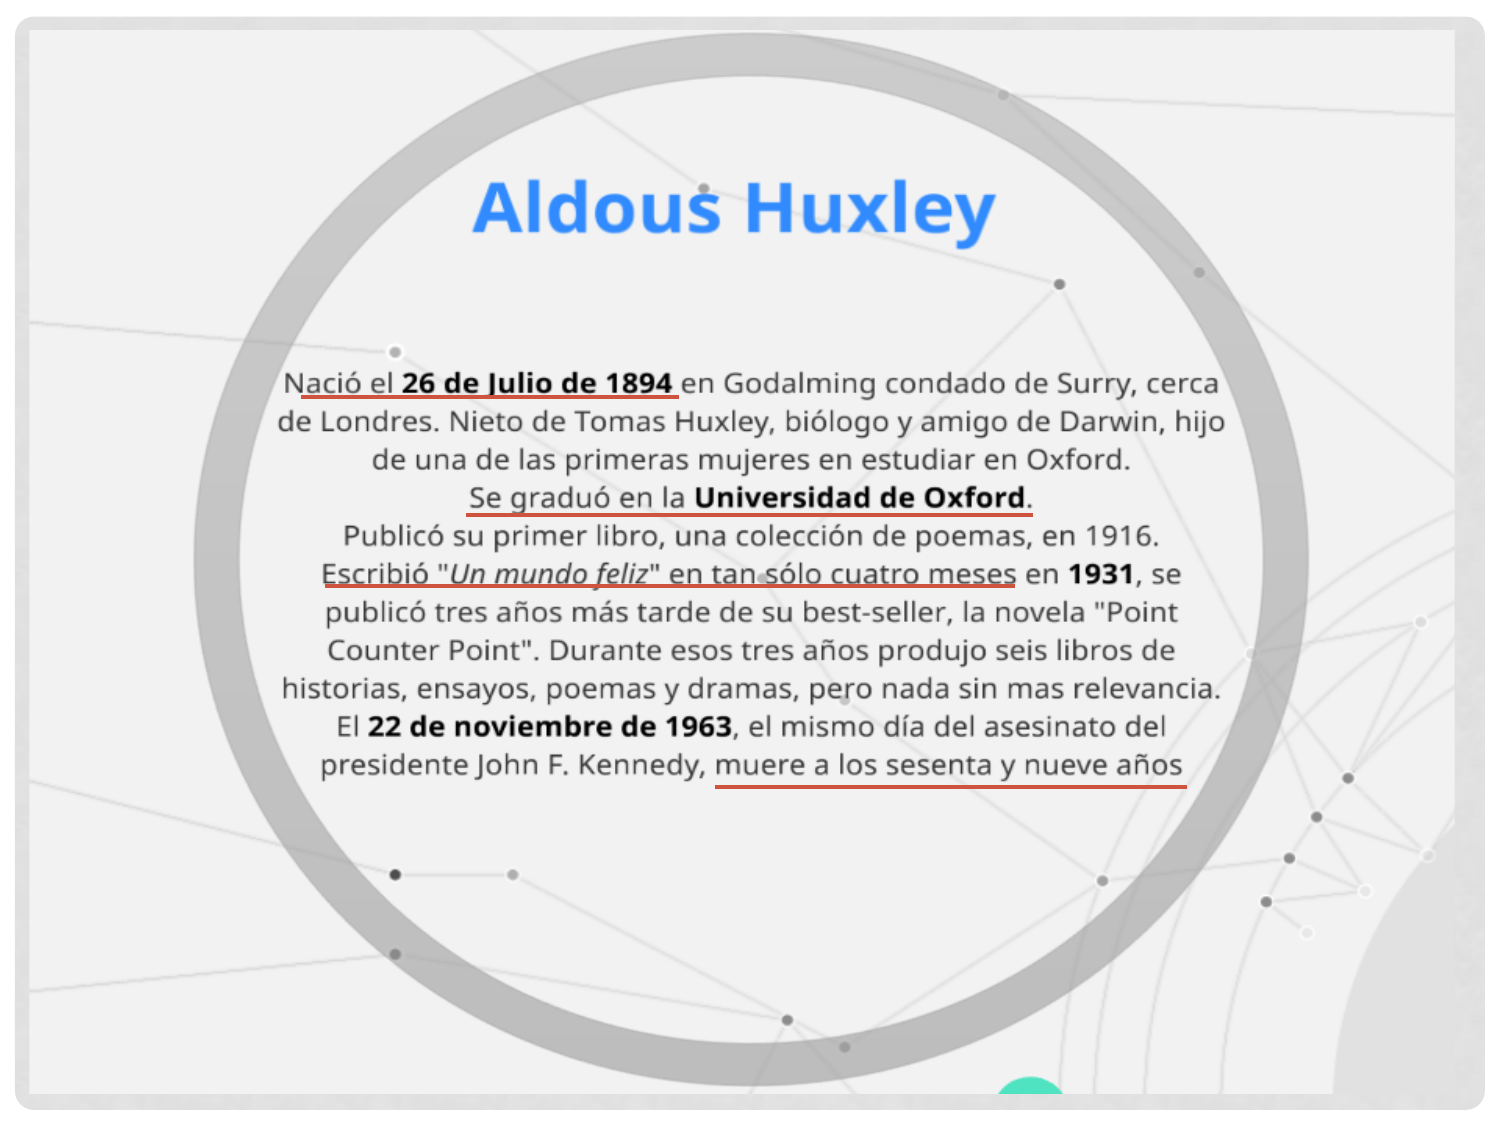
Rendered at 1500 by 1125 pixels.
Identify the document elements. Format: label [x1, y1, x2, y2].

picture [29, 30, 1455, 1094]
